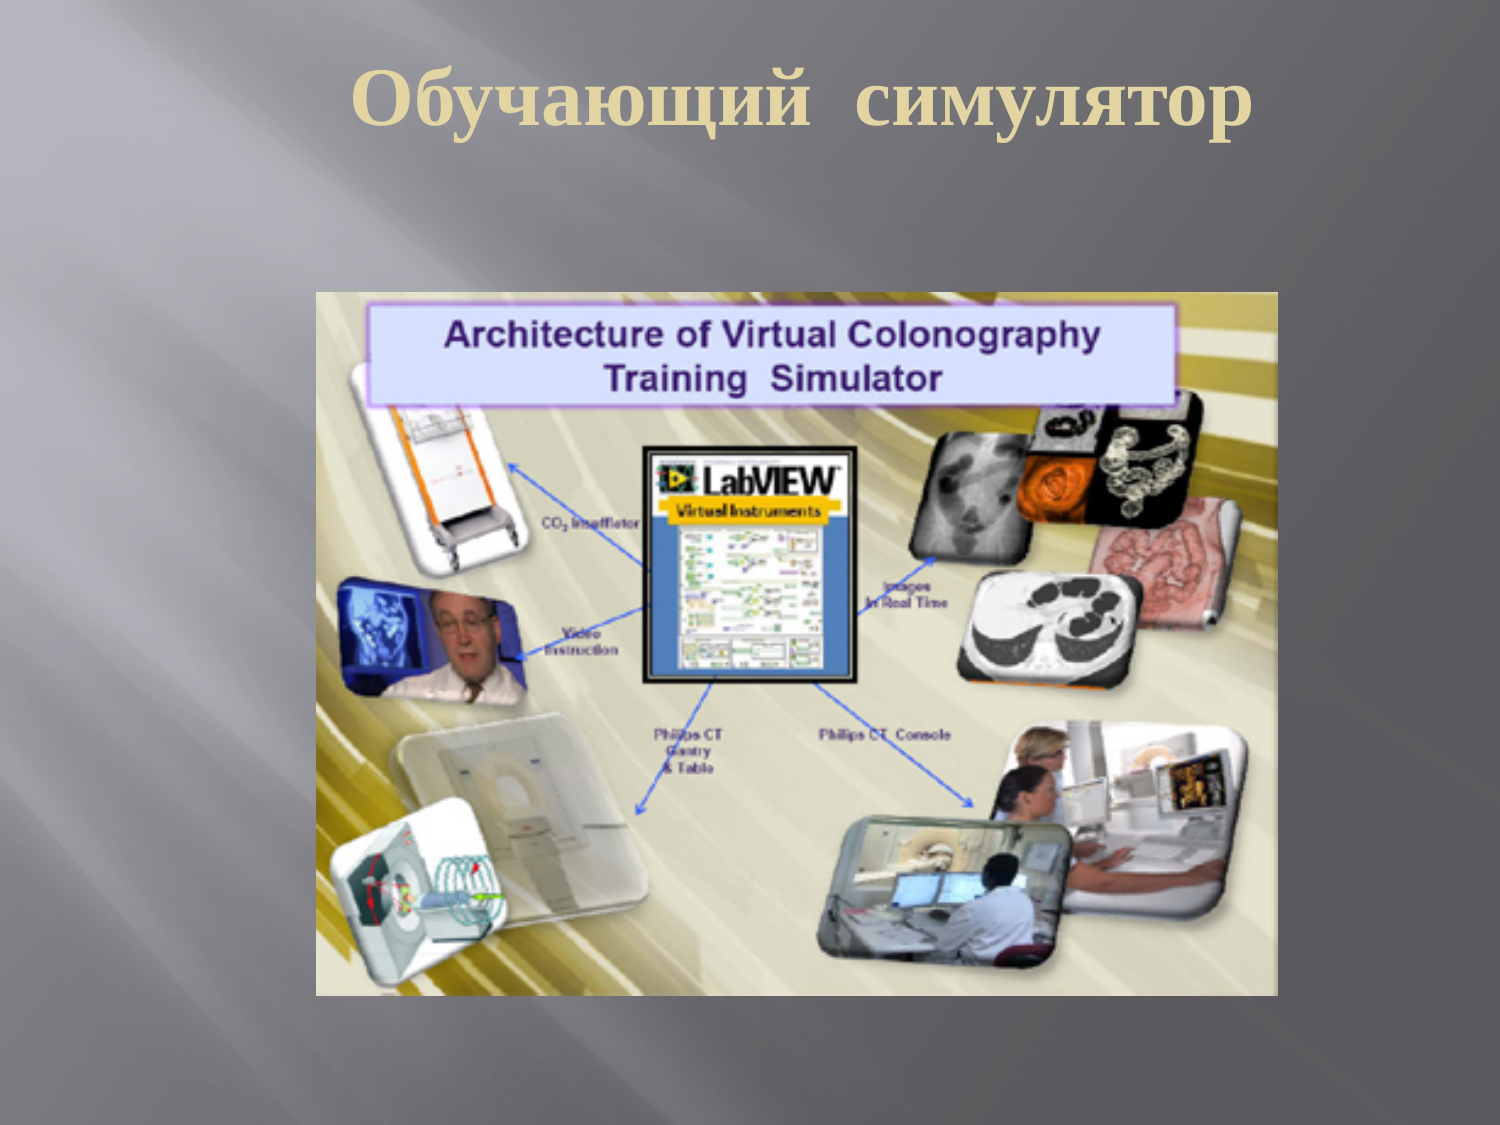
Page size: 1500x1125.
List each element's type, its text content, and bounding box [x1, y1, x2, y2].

text_box Обучающий симулятор [210, 35, 1395, 150]
picture [316, 292, 1278, 997]
